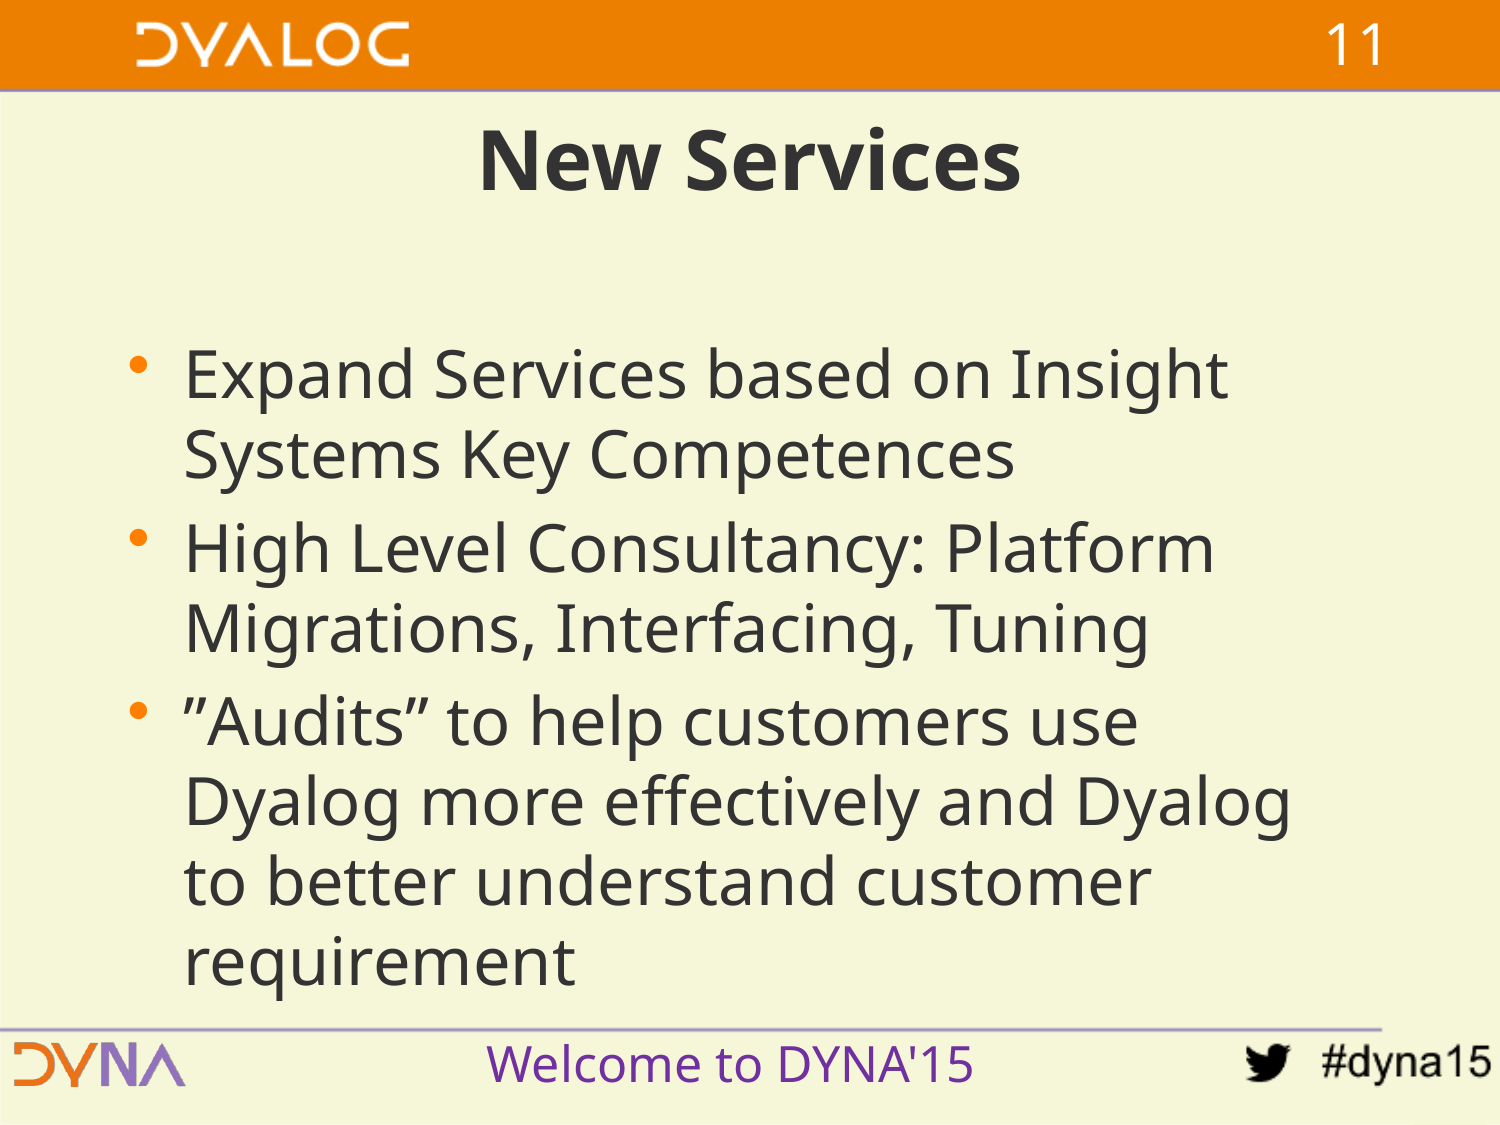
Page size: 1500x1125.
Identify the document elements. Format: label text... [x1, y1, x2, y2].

title New Services [112, 99, 1388, 288]
slide_number 10 [1299, 0, 1406, 75]
list Expand Services based on Insight Systems Key Competences High Level Consultancy: Platform Migrations, Interfacing, Tuning ”Audits” to help customers use Dyalog more effectively and Dyalog to better understand customer requirement [112, 324, 1388, 1000]
footer Welcome to DYNA'15 [249, 1025, 1213, 1100]
picture [0, 0, 1500, 1125]
